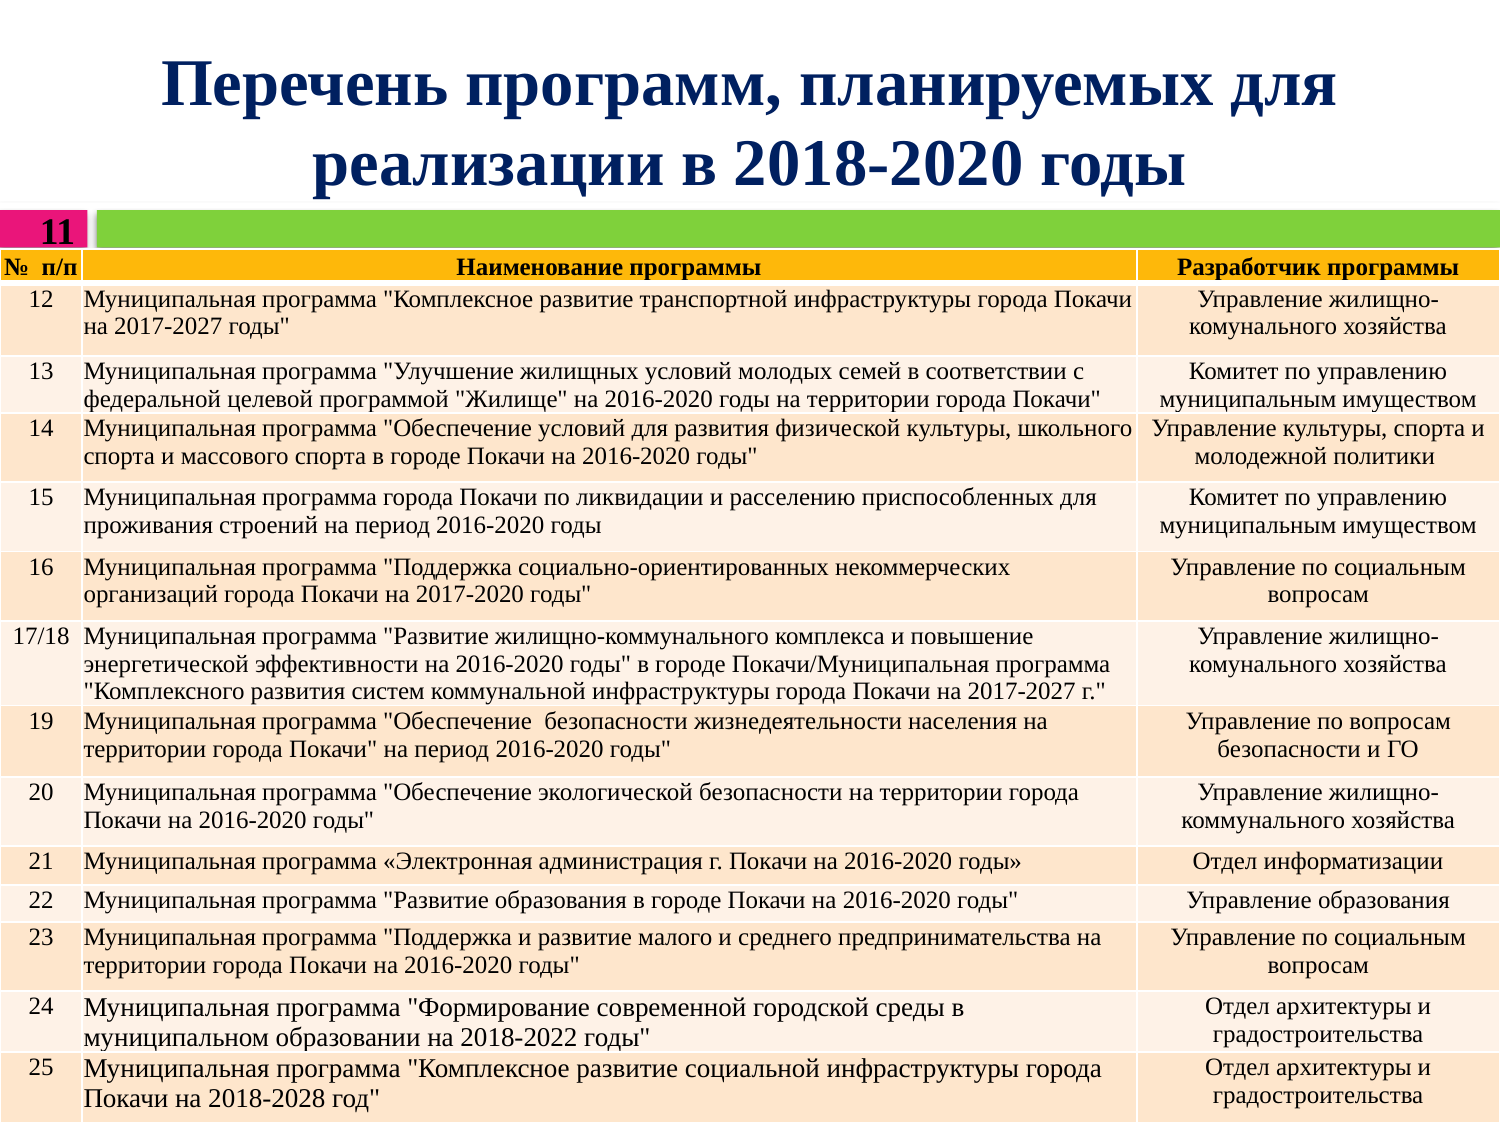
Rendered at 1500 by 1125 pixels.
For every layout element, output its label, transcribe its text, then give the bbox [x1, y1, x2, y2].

table_cell 13 [1, 357, 81, 412]
table_cell Муниципальная программа "Развитие образования в городе Покачи на 2016-2020 годы" [83, 886, 1136, 921]
table_cell Управление по вопросам безопасности и ГО [1138, 706, 1499, 776]
table_cell Муниципальная программа "Обеспечение условий для развития физической культуры, школьного спорта и массового спорта в городе Покачи на 2016-2020 годы" [83, 414, 1136, 481]
table_cell Муниципальная программа "Улучшение жилищных условий молодых семей в соответствии с федеральной целевой программой "Жилище" на 2016-2020 годы на территории города Покачи" [83, 357, 1136, 412]
table_cell 22 [1, 886, 81, 921]
table_cell 12 [1, 286, 81, 355]
table_cell 14 [1, 414, 81, 481]
table_cell Комитет по управлению муниципальным имуществом [1138, 483, 1499, 551]
table_cell Управление жилищно-комунального хозяйства [1138, 286, 1499, 355]
table_cell 19 [1, 706, 81, 776]
table_cell Управление по социальным вопросам [1138, 923, 1499, 990]
table_cell Отдел архитектуры и градостроительства [1138, 1053, 1499, 1122]
table_cell Муниципальная программа города Покачи по ликвидации и расселению приспособленных для проживания строений на период 2016-2020 годы [83, 483, 1136, 551]
table_cell 25 [1, 1053, 81, 1122]
table_cell Муниципальная программа «Электронная администрация г. Покачи на 2016-2020 годы» [83, 847, 1136, 884]
table_cell Управление по социальным вопросам [1138, 552, 1499, 620]
table_cell Отдел архитектуры и градостроительства [1138, 992, 1499, 1051]
table_cell Муниципальная программа "Поддержка социально-ориентированных некоммерческих организаций города Покачи на 2017-2020 годы" [83, 552, 1136, 620]
table_cell Муниципальная программа "Комплексное развитие транспортной инфраструктуры города Покачи на 2017-2027 годы" [83, 286, 1136, 355]
table_cell 24 [1, 992, 81, 1051]
table_cell Управление жилищно-комунального хозяйства [1138, 622, 1499, 705]
table_cell 16 [1, 552, 81, 620]
title Перечень программ, планируемых для реализации в 2018-2020 годы [0, 37, 1500, 200]
table_cell 15 [1, 483, 81, 551]
table_cell Управление жилищно-коммунального хозяйства [1138, 778, 1499, 845]
text_box 11 [25, 199, 91, 260]
table_cell Управление культуры, спорта и молодежной политики [1138, 414, 1499, 481]
table_cell Муниципальная программа "Обеспечение безопасности жизнедеятельности населения на территории города Покачи" на период 2016-2020 годы" [83, 706, 1136, 776]
table_cell Отдел информатизации [1138, 847, 1499, 884]
table_header Наименование программы [83, 250, 1136, 280]
table_cell Муниципальная программа "Развитие жилищно-коммунального комплекса и повышение энергетической эффективности на 2016-2020 годы" в городе Покачи/Муниципальная программа "Комплексного развития систем коммунальной инфраструктуры города Покачи на 2017-2027 г." [83, 622, 1136, 705]
table_cell Муниципальная программа "Обеспечение экологической безопасности на территории города Покачи на 2016-2020 годы" [83, 778, 1136, 845]
table_cell Муниципальная программа "Формирование современной городской среды в муниципальном образовании на 2018-2022 годы" [83, 992, 1136, 1051]
table_cell Комитет по управлению муниципальным имуществом [1138, 357, 1499, 412]
table_cell Управление образования [1138, 886, 1499, 921]
table_cell Муниципальная программа "Поддержка и развитие малого и среднего предпринимательства на территории города Покачи на 2016-2020 годы" [83, 923, 1136, 990]
table_cell 20 [1, 778, 81, 845]
table_cell 21 [1, 847, 81, 884]
table_cell 17/18 [1, 622, 81, 705]
table_cell 23 [1, 923, 81, 990]
table_cell Муниципальная программа "Комплексное развитие социальной инфраструктуры города Покачи на 2018-2028 год" [83, 1053, 1136, 1122]
table_header Разработчик программы [1138, 250, 1499, 280]
table_header № п/п [1, 250, 81, 280]
